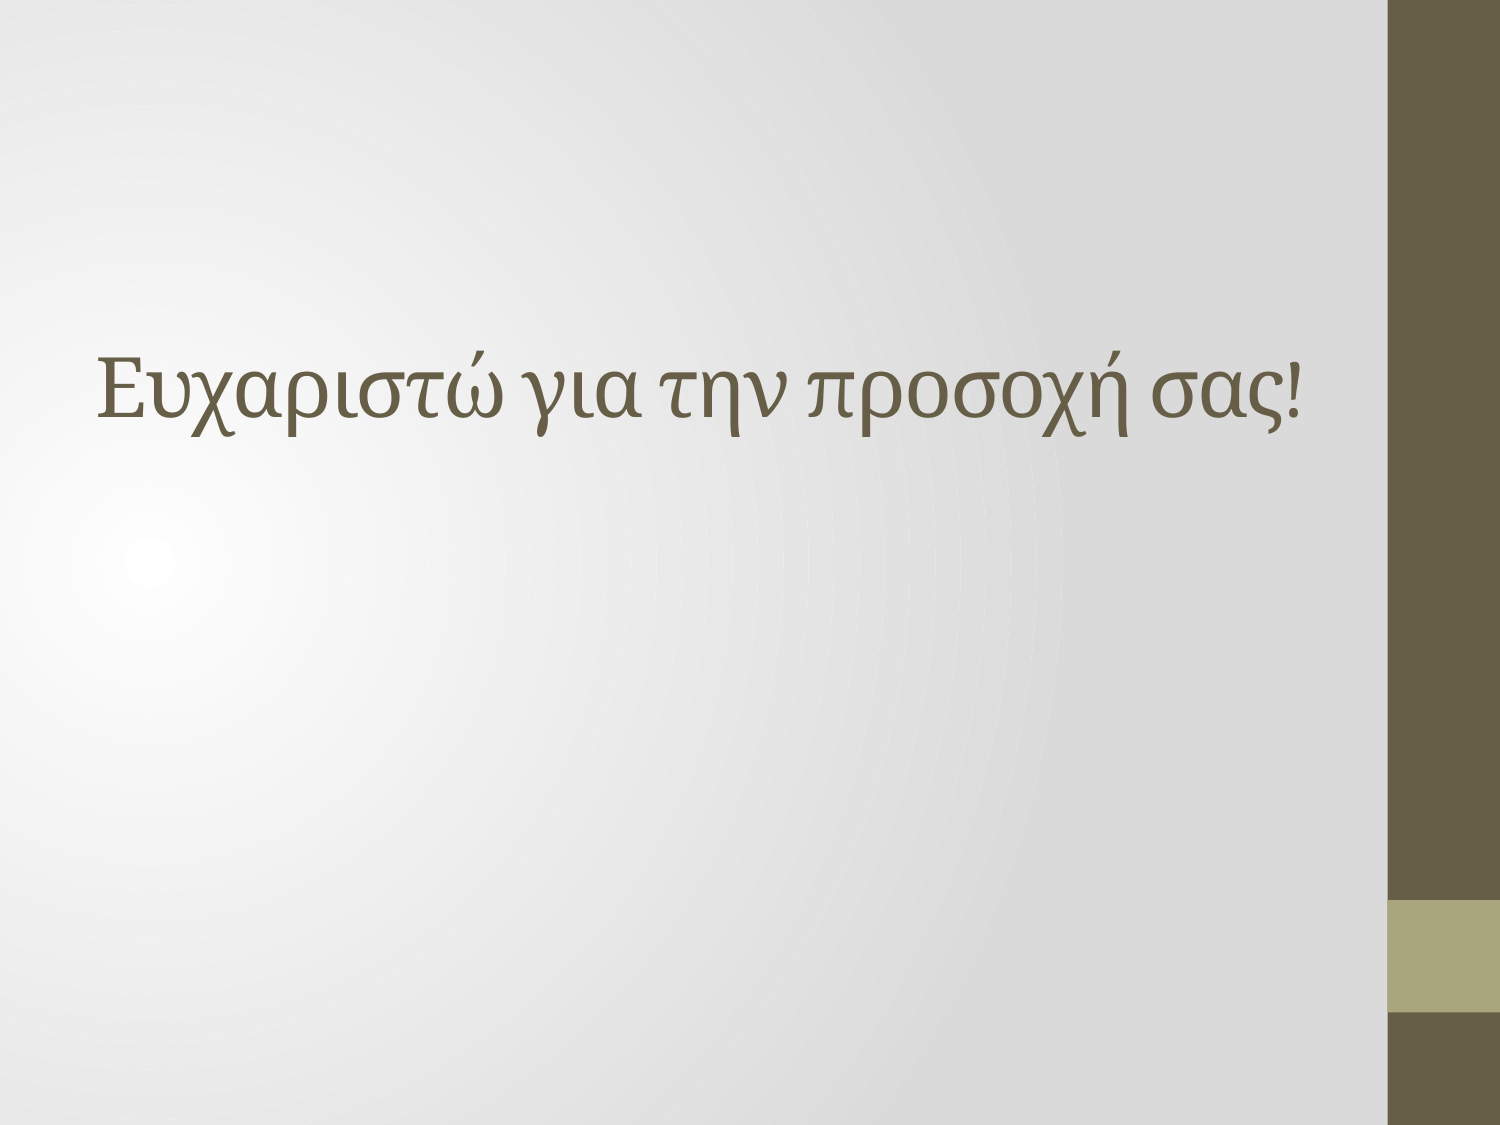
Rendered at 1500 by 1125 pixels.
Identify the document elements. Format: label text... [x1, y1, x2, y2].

title Ευχαριστώ για την προσοχή σας! [76, 290, 1327, 479]
